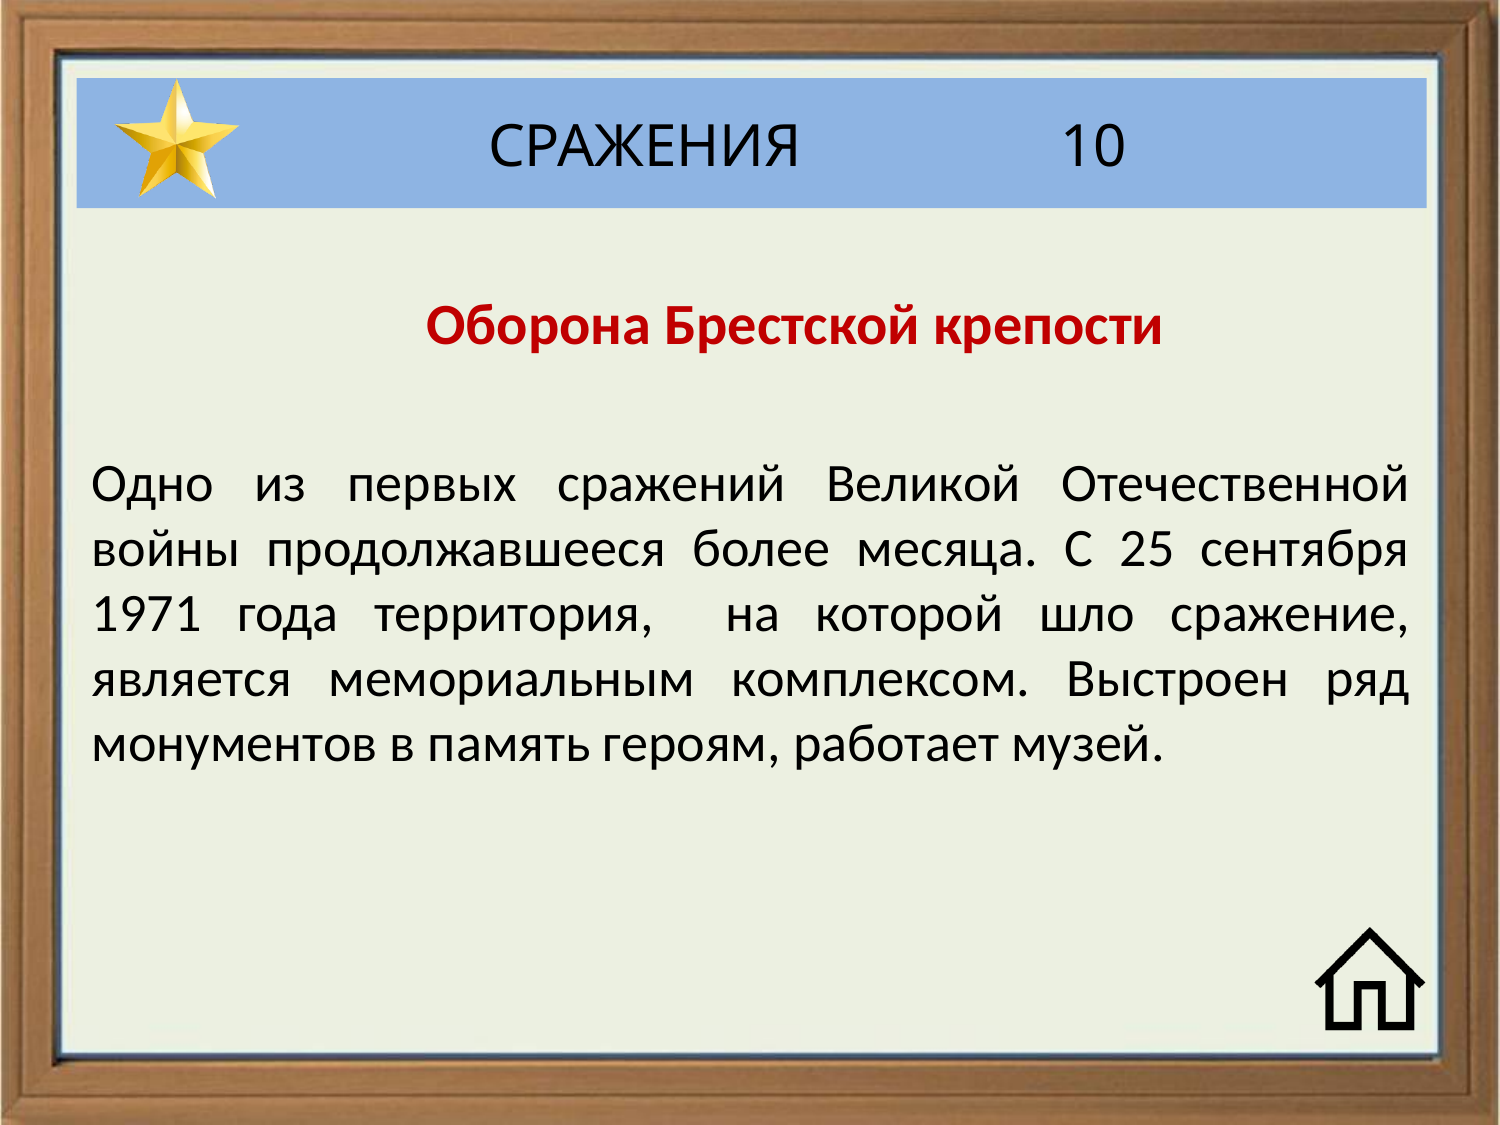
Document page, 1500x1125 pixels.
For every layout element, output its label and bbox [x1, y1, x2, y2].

list [0, 0, 1500, 1125]
picture [1304, 916, 1434, 1046]
picture [111, 77, 241, 200]
